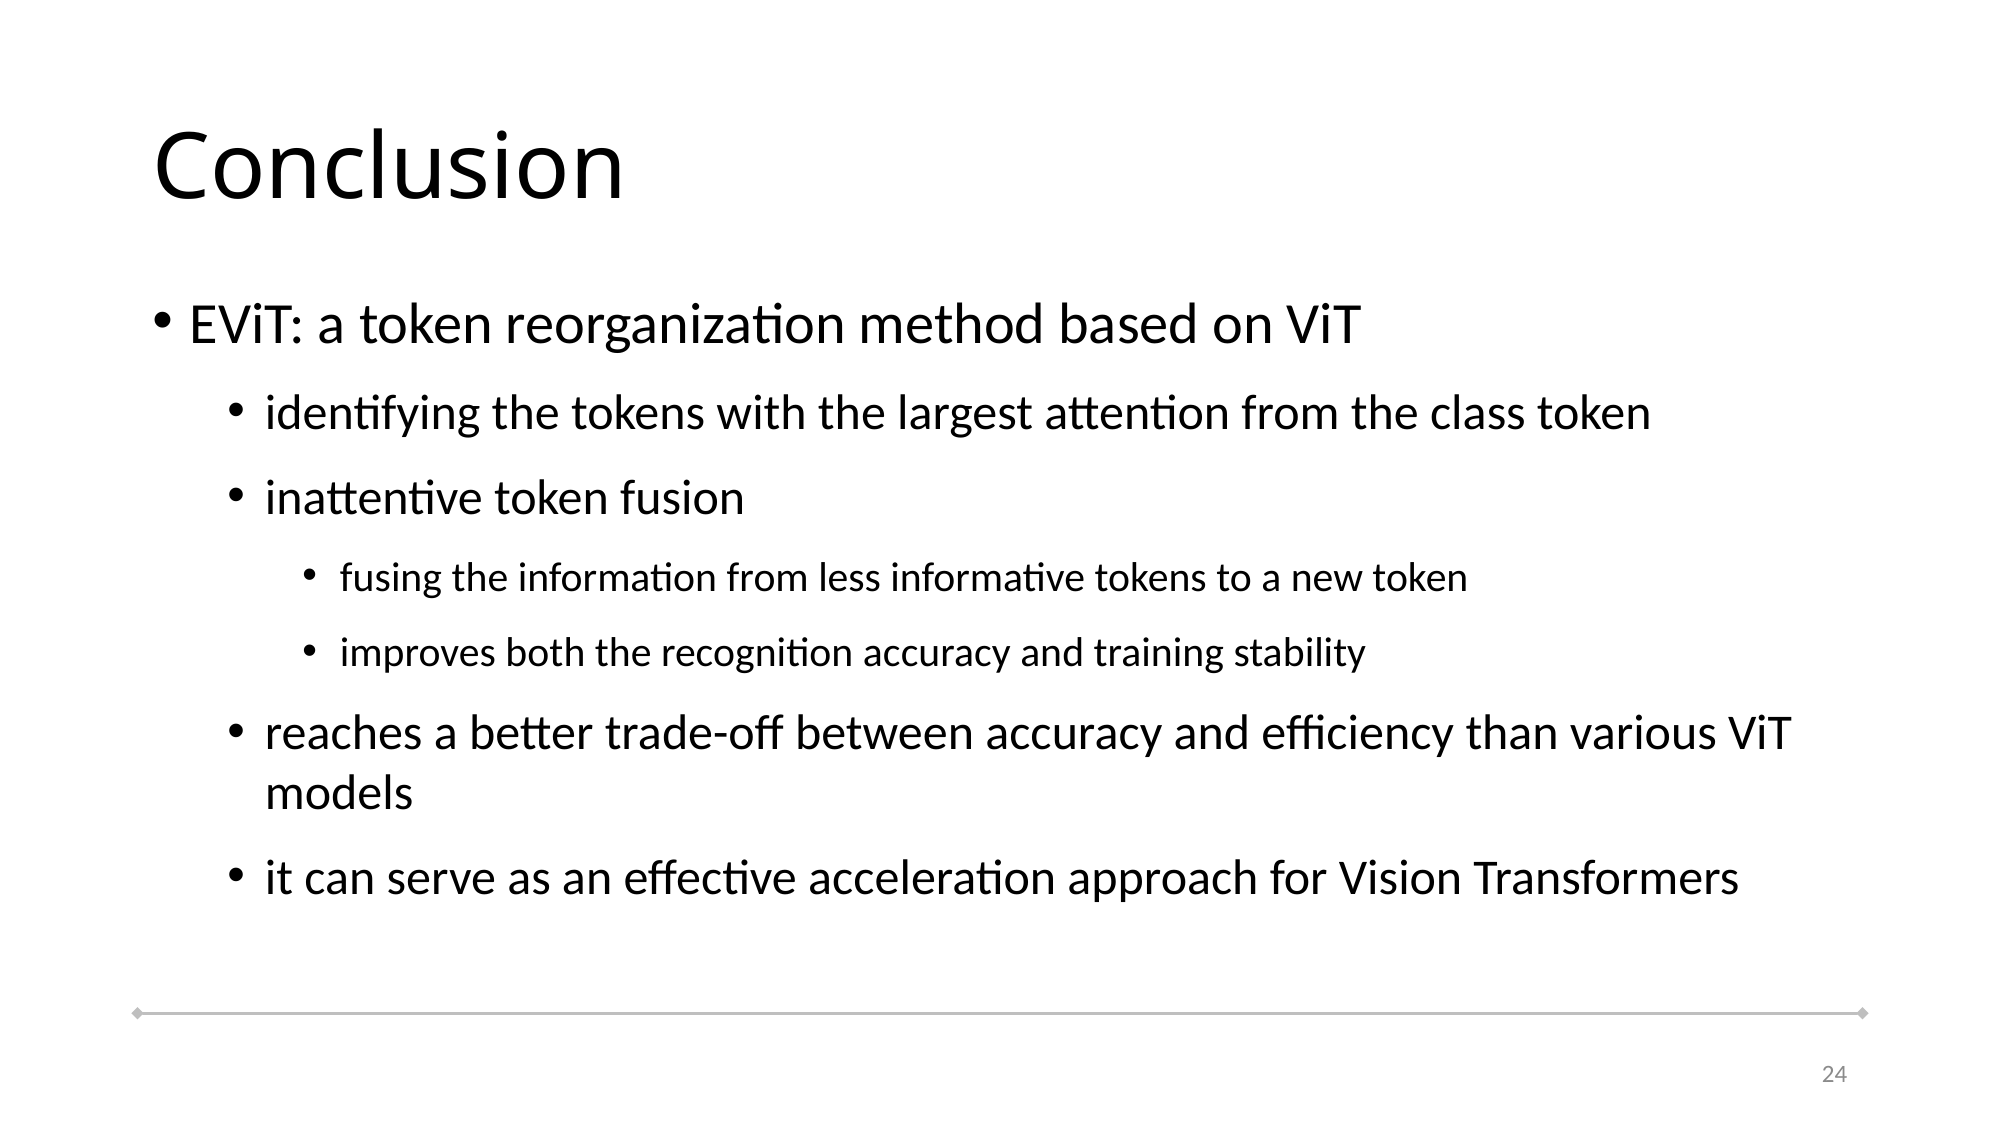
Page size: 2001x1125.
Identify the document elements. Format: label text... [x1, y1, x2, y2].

title Conclusion [137, 59, 1863, 277]
list EViT: a token reorganization method based on ViT identifying the tokens with the largest attention from the class token inattentive token fusion fusing the information from less informative tokens to a new token improves both the recognition accuracy and training stability reaches a better trade-off between accuracy and efficiency than various ViT models it can serve as an effective acceleration approach for Vision Transformers [137, 277, 1863, 1012]
slide_number 24 [1412, 1042, 1863, 1103]
